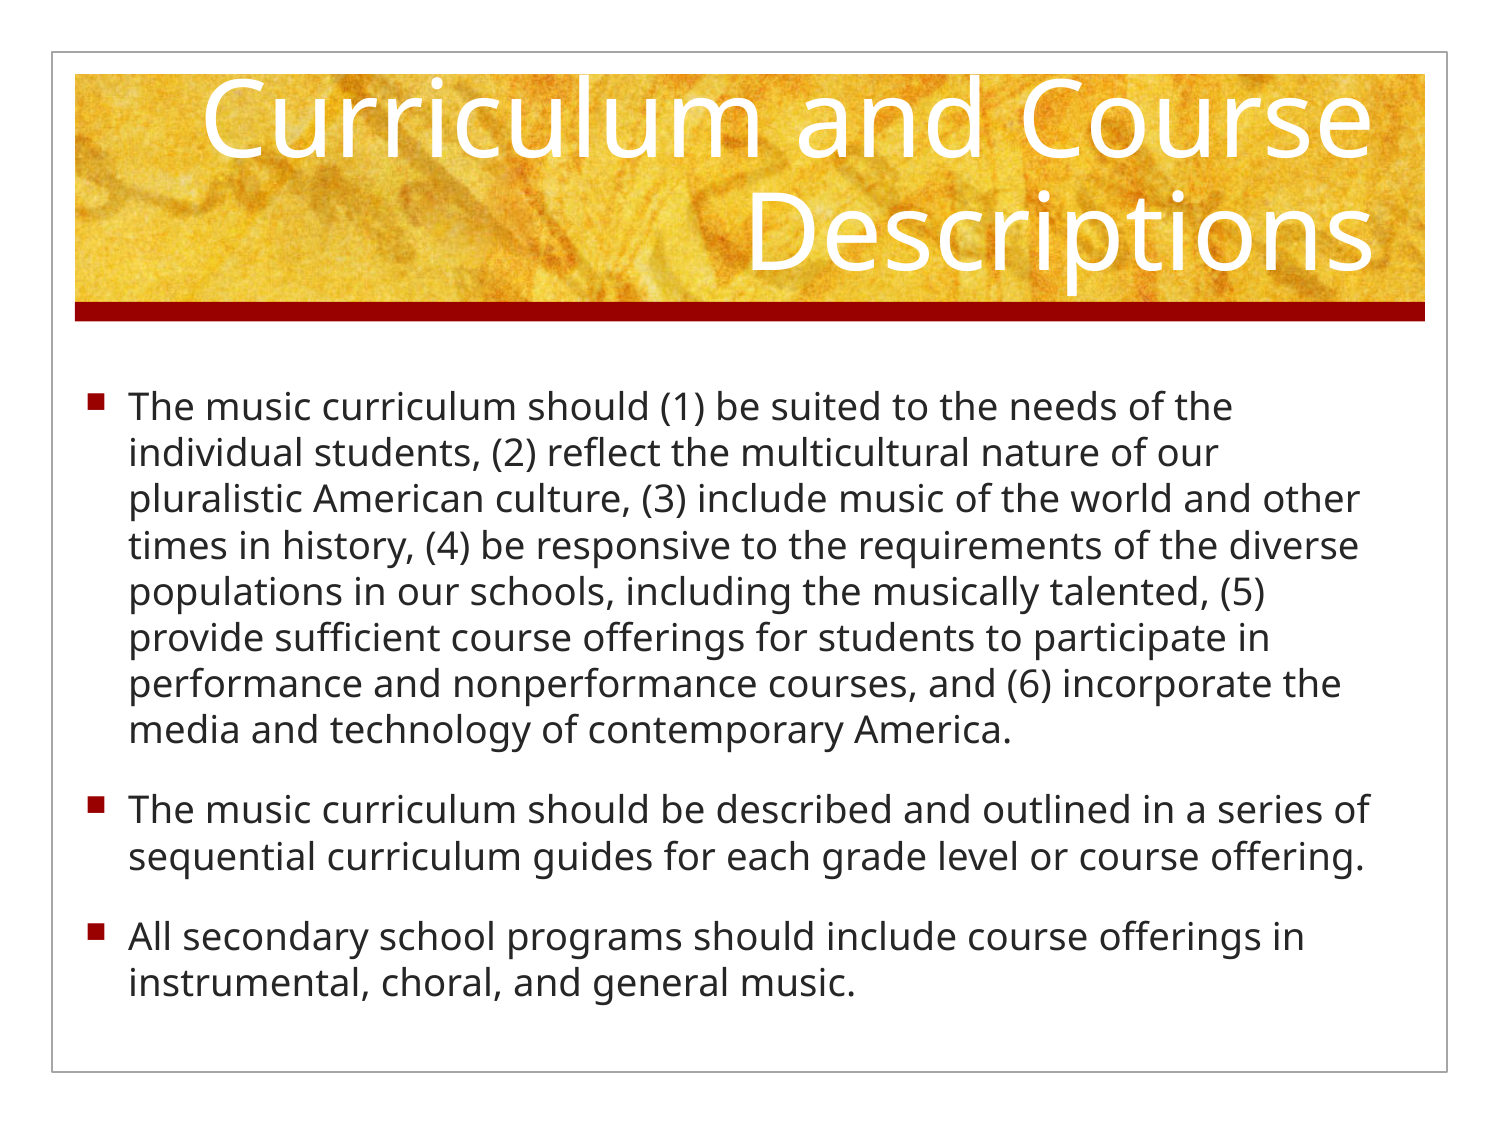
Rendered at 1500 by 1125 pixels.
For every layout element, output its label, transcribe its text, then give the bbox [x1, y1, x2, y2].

title Curriculum and Course Descriptions [108, 74, 1392, 292]
list The music curriculum should (1) be suited to the needs of the individual students, (2) reflect the multicultural nature of our pluralistic American culture, (3) include music of the world and other times in history, (4) be responsive to the requirements of the diverse populations in our schools, including the musically talented, (5) provide sufficient course offerings for students to participate in performance and nonperformance courses, and (6) incorporate the media and technology of contemporary America. The music curriculum should be described and outlined in a series of sequential curriculum guides for each grade level or course offering. All secondary school programs should include course offerings in instrumental, choral, and general music. [70, 375, 1392, 1063]
picture [75, 74, 1425, 301]
